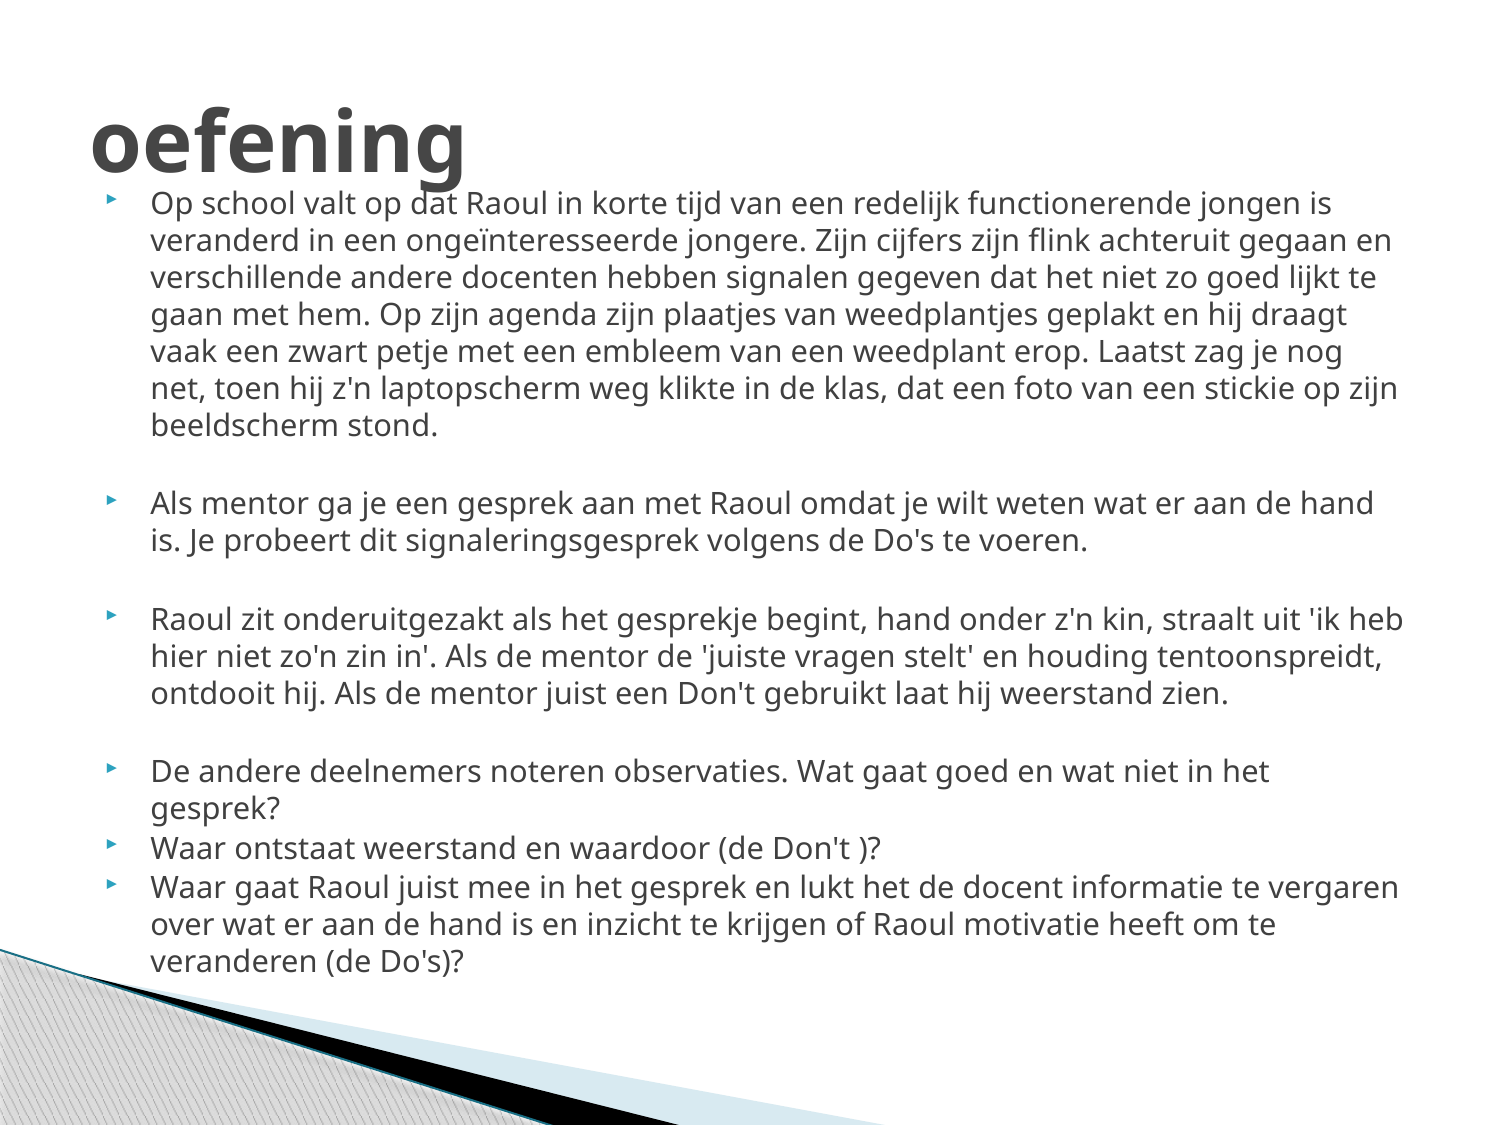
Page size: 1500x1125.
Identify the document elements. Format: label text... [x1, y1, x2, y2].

list Op school valt op dat Raoul in korte tijd van een redelijk functionerende jongen is veranderd in een ongeïnteresseerde jongere. Zijn cijfers zijn flink achteruit gegaan en verschillende andere docenten hebben signalen gegeven dat het niet zo goed lijkt te gaan met hem. Op zijn agenda zijn plaatjes van weedplantjes geplakt en hij draagt vaak een zwart petje met een embleem van een weedplant erop. Laatst zag je nog net, toen hij z'n laptopscherm weg klikte in de klas, dat een foto van een stickie op zijn beeldscherm stond. Als mentor ga je een gesprek aan met Raoul omdat je wilt weten wat er aan de hand is. Je probeert dit signaleringsgesprek volgens de Do's te voeren. Raoul zit onderuitgezakt als het gesprekje begint, hand onder z'n kin, straalt uit 'ik heb hier niet zo'n zin in'. Als de mentor de 'juiste vragen stelt' en houding tentoonspreidt, ontdooit hij. Als de mentor juist een Don't gebruikt laat hij weerstand zien. De andere deelnemers noteren observaties. Wat gaat goed en wat niet in het gesprek? Waar ontstaat weerstand en waardoor (de Don't )? Waar gaat Raoul juist mee in het gesprek en lukt het de docent informatie te vergaren over wat er aan de hand is en inzicht te krijgen of Raoul motivatie heeft om te veranderen (de Do's)? [70, 175, 1421, 1032]
title oefening [75, 45, 1425, 233]
